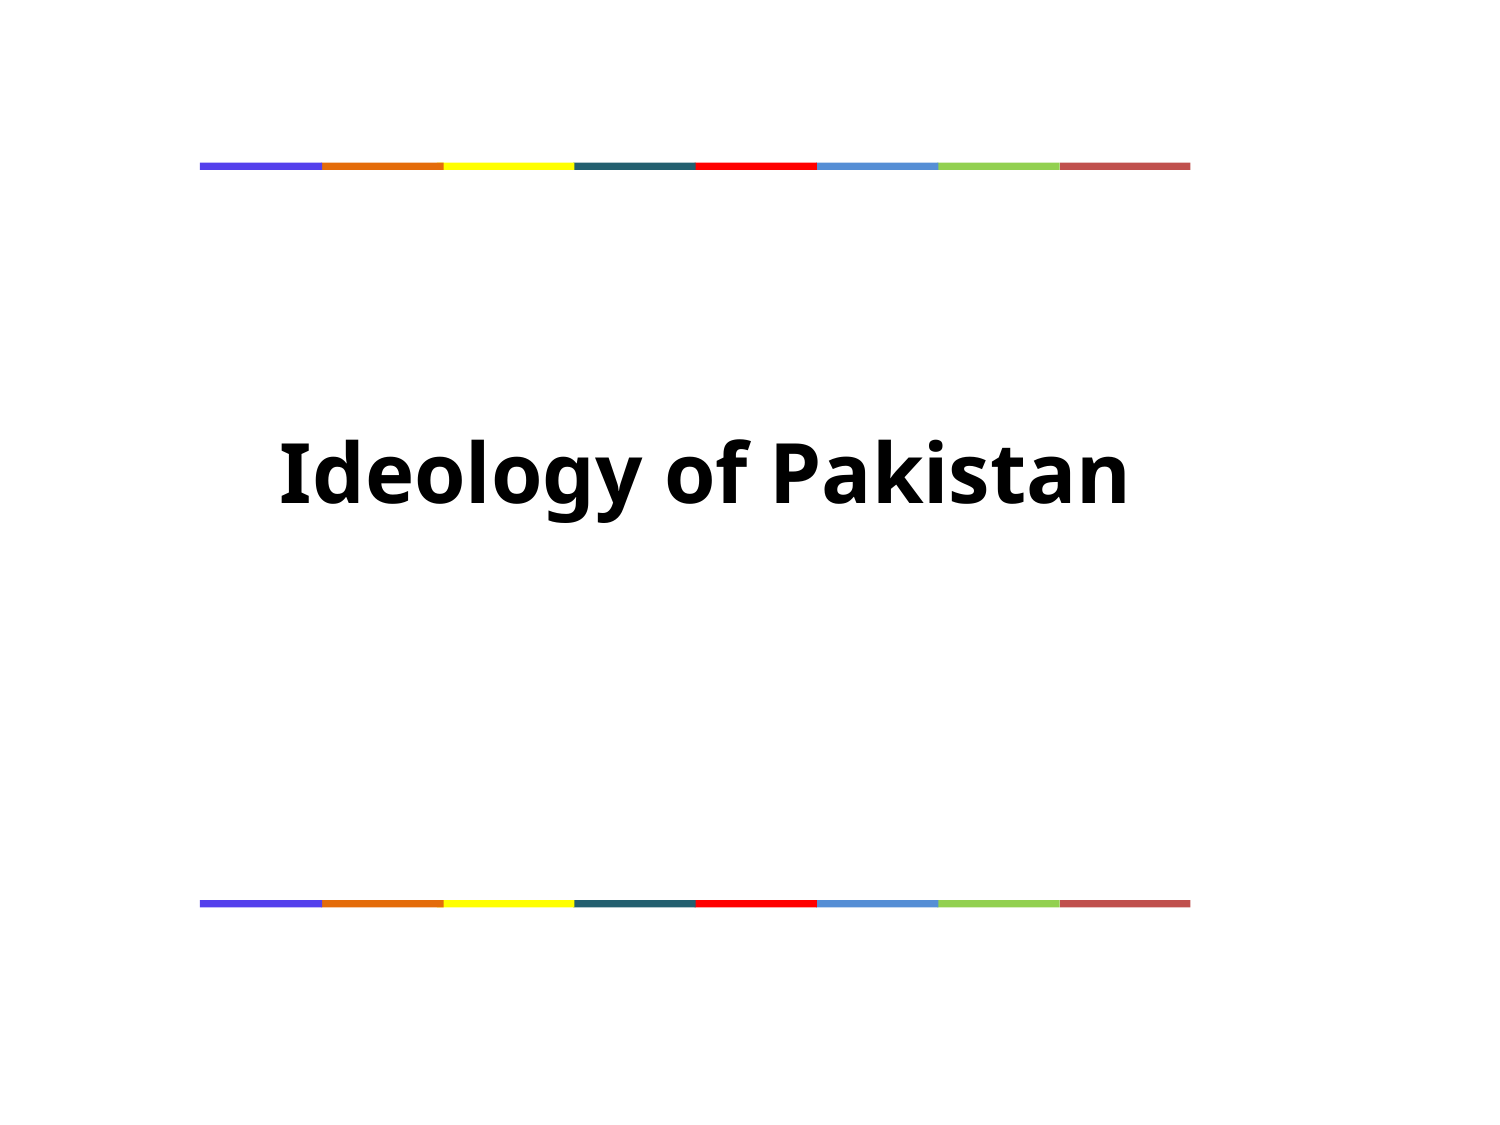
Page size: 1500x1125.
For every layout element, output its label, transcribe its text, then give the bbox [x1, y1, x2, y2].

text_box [199, 162, 1191, 171]
title Ideology of Pakistan [212, 349, 1200, 591]
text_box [199, 899, 1191, 908]
